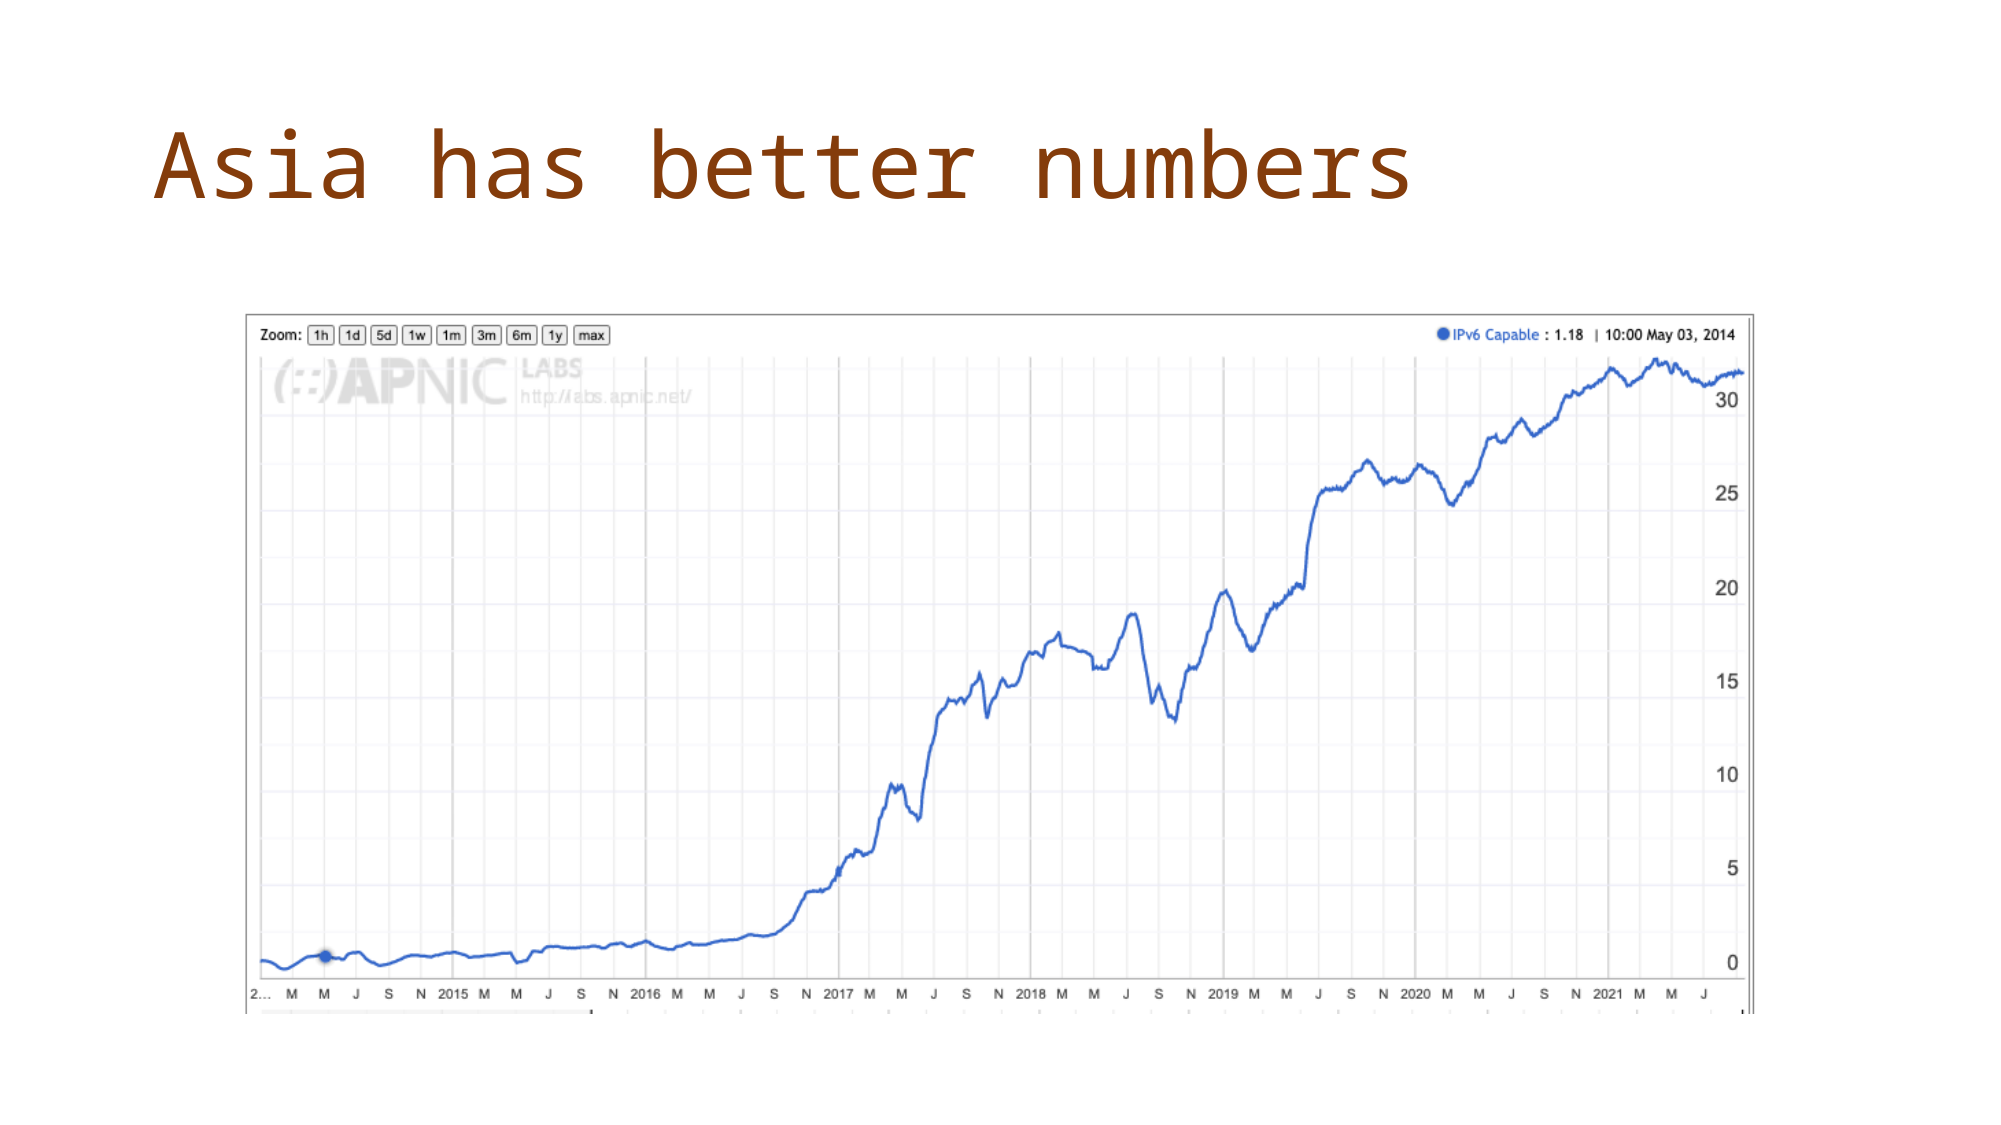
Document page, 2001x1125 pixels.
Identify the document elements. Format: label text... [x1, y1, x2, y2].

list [232, 299, 1768, 1014]
title Asia has better numbers [137, 59, 1863, 278]
